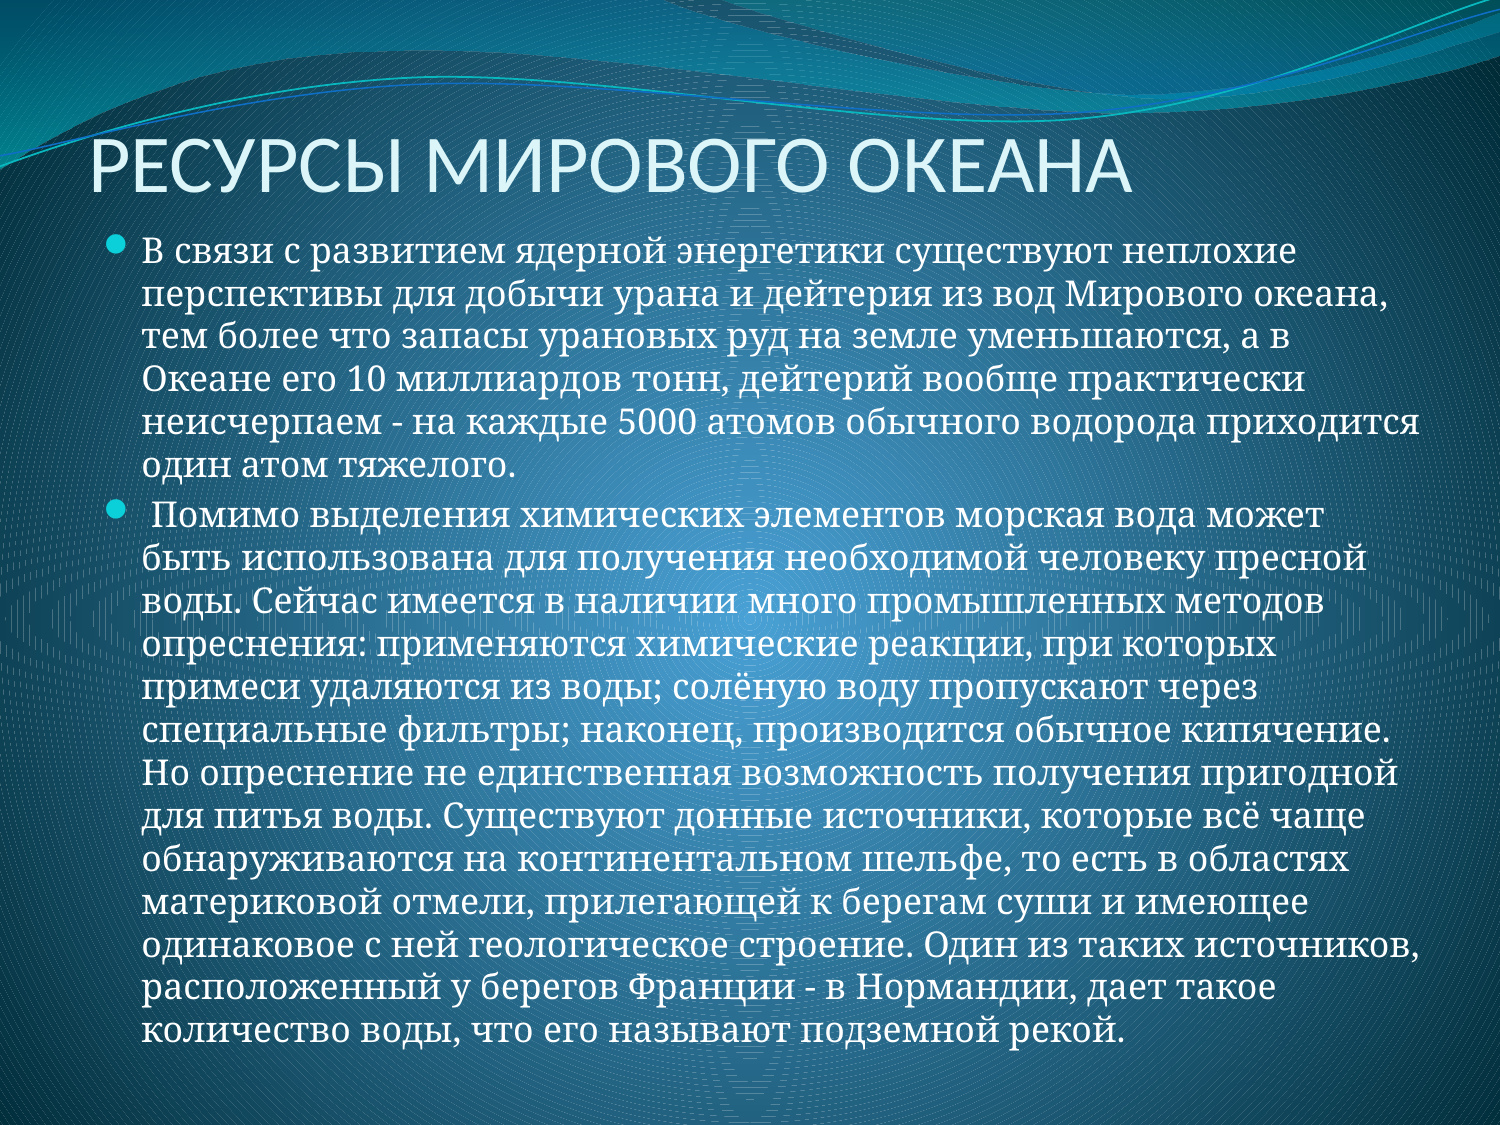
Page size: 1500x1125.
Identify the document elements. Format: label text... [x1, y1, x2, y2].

list В связи с развитием ядерной энергетики существуют неплохие перспективы для добычи урана и дейтерия из вод Мирового океана, тем более что запасы урановых руд на земле уменьшаются, а в Океане его 10 миллиардов тонн, дейтерий вообще практически неисчерпаем - на каждые 5000 атомов обычного водорода приходится один атом тяжелого. Помимо выделения химических элементов морская вода может быть использована для получения необходимой человеку пресной воды. Сейчас имеется в наличии много промышленных методов опреснения: применяются химические реакции, при которых примеси удаляются из воды; солёную воду пропускают через специальные фильтры; наконец, производится обычное кипячение. Но опреснение не единственная возможность получения пригодной для питья воды. Существуют донные источники, которые всё чаще обнаруживаются на континентальном шельфе, то есть в областях материковой отмели, прилегающей к берегам суши и имеющее одинаковое с ней геологическое строение. Один из таких источников, расположенный у берегов Франции - в Нормандии, дает такое количество воды, что его называют подземной рекой. [88, 219, 1439, 1083]
title РЕСУРСЫ МИРОВОГО ОКЕАНА [88, 101, 1439, 209]
